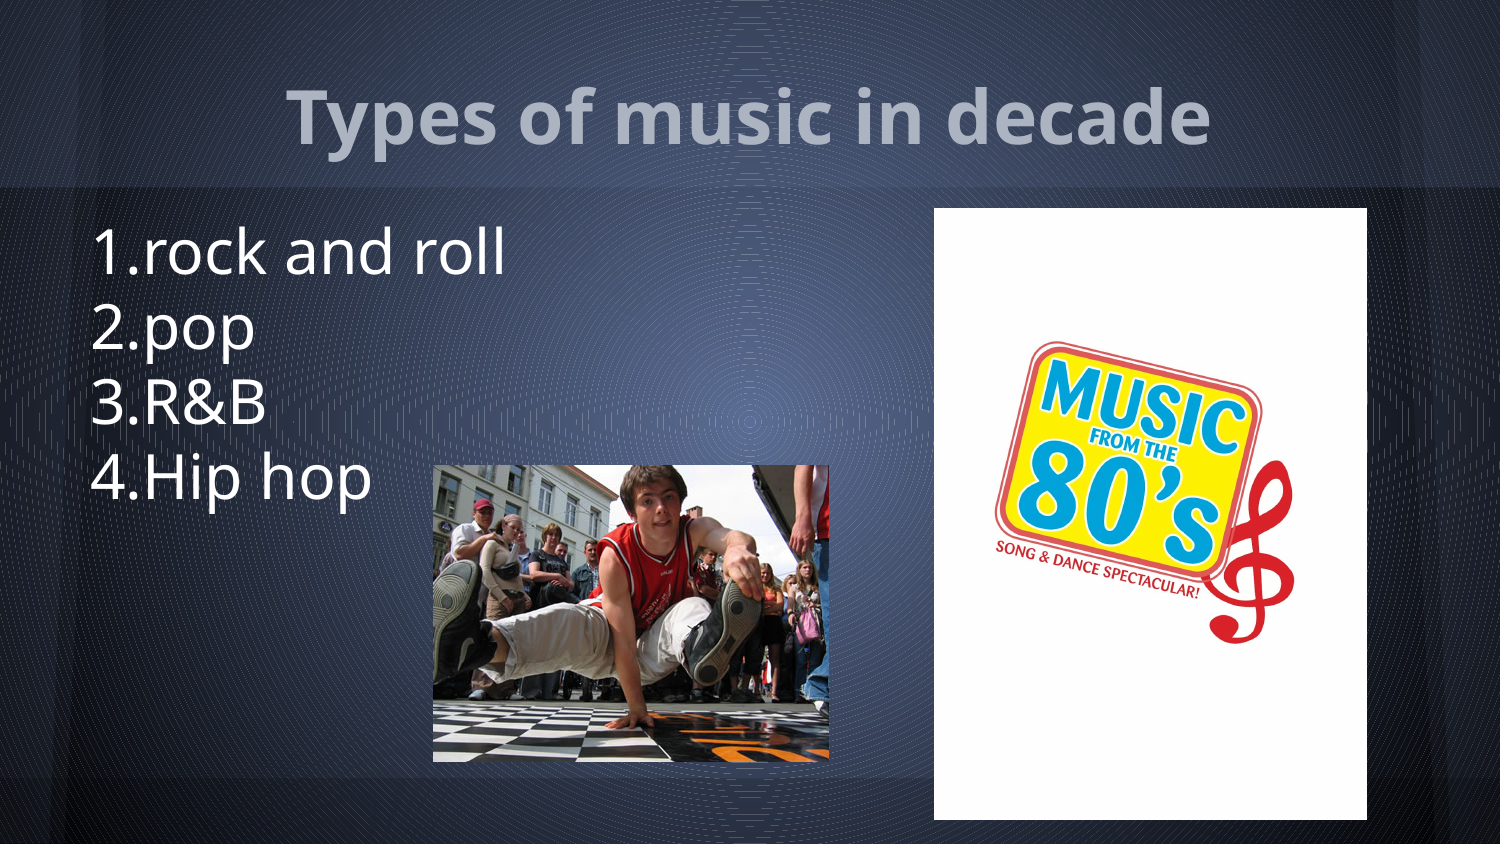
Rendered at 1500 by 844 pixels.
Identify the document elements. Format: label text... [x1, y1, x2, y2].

list 1.rock and roll 2.pop 3.R&B 4.Hip hop [75, 196, 1425, 808]
title Types of music in decade [75, 33, 1425, 175]
picture [934, 207, 1367, 820]
picture [433, 465, 830, 762]
